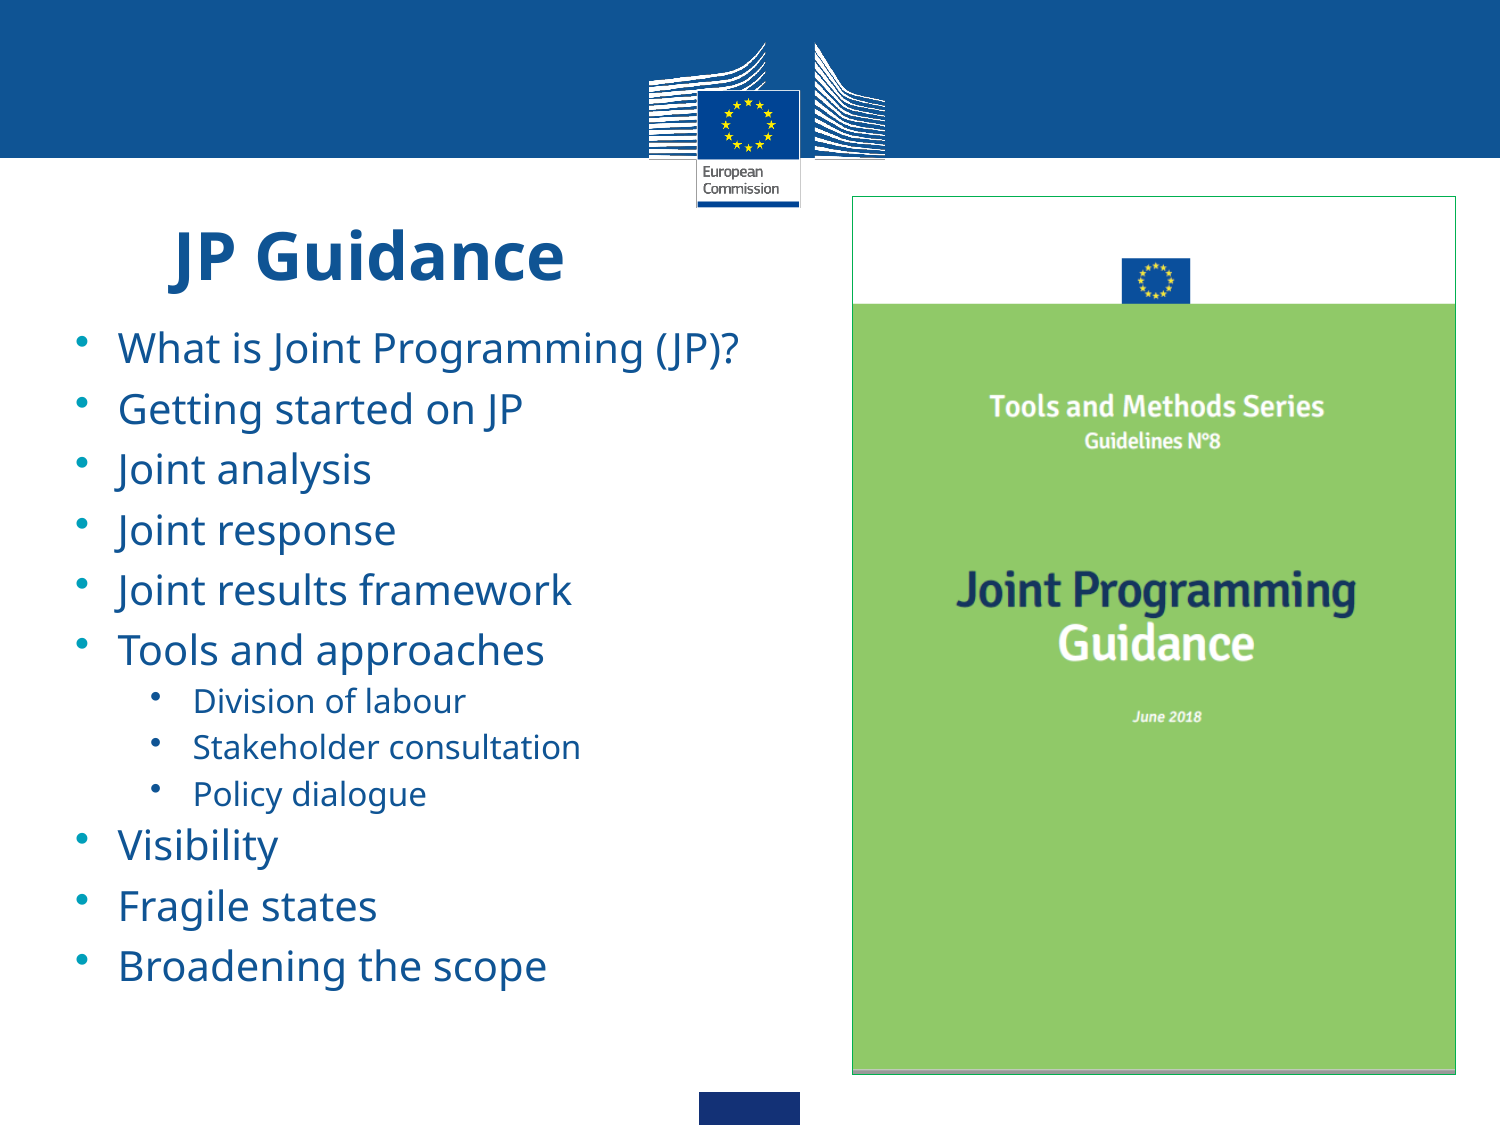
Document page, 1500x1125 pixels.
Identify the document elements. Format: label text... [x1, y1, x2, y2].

list What is Joint Programming (JP)? Getting started on JP Joint analysis Joint response Joint results framework Tools and approaches Division of labour Stakeholder consultation Policy dialogue Visibility Fragile states Broadening the scope [44, 314, 825, 1075]
picture [649, 42, 1456, 1075]
title JP Guidance [99, 195, 646, 302]
